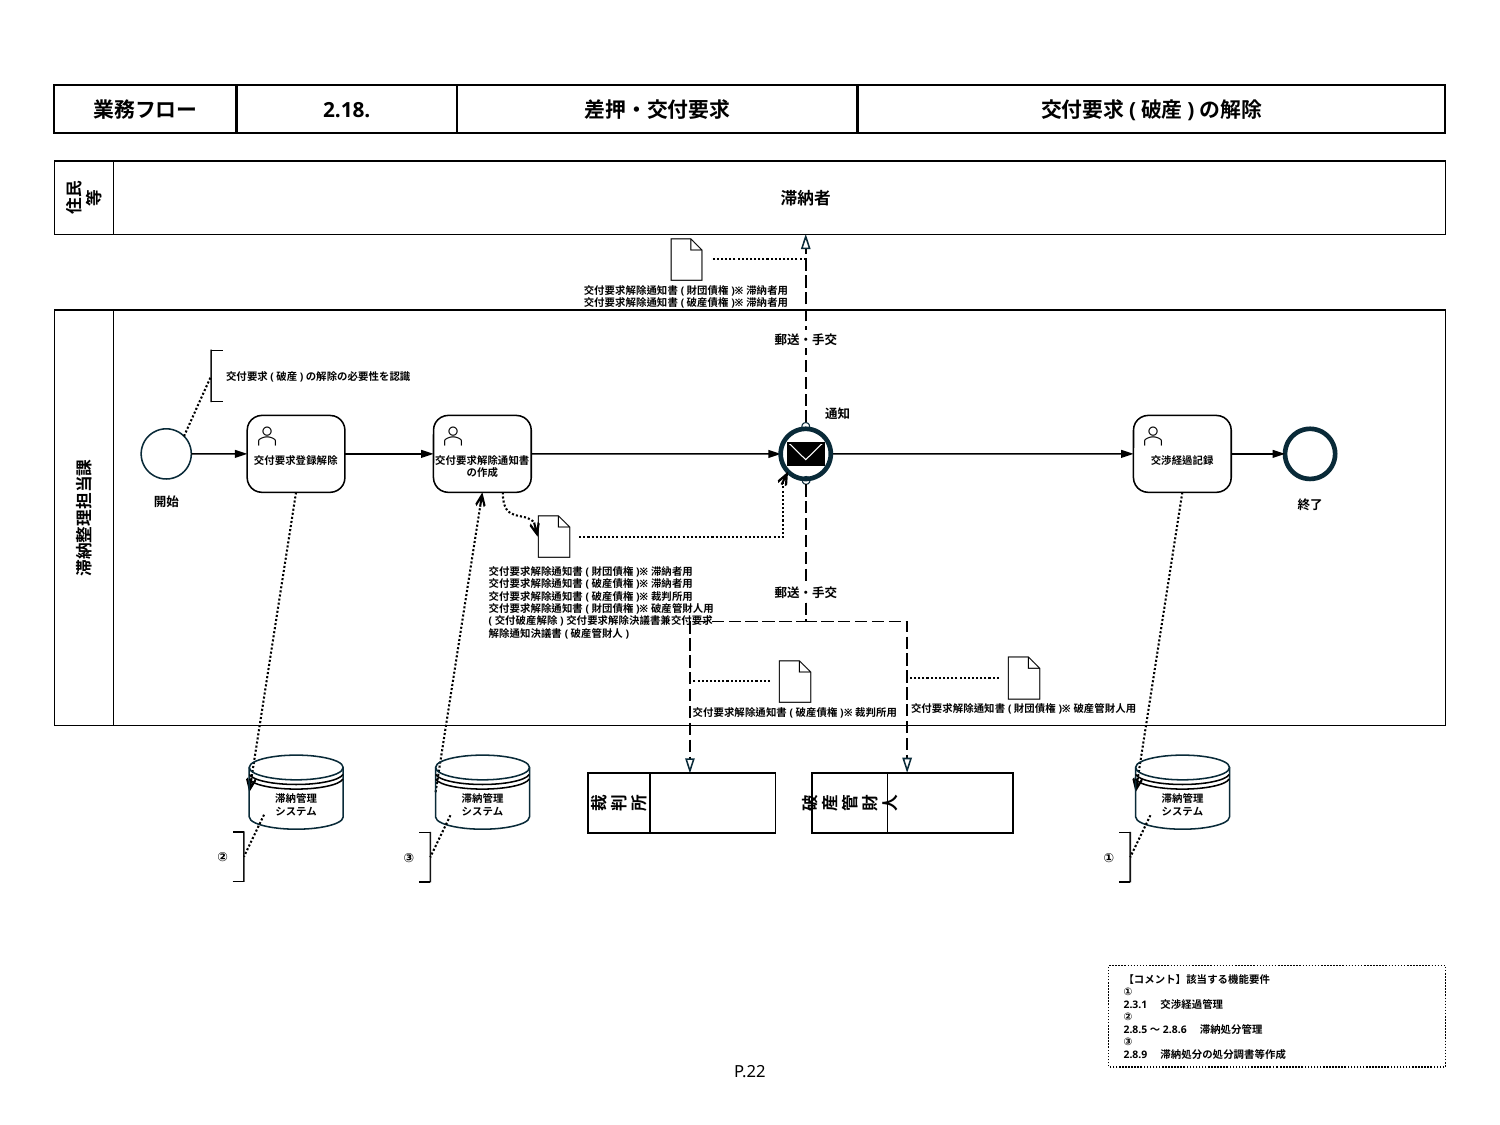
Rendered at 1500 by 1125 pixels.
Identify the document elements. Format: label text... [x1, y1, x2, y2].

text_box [685, 727, 912, 772]
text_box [140, 814, 265, 882]
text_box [326, 814, 451, 883]
slide_number P.22 [581, 1042, 919, 1103]
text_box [578, 471, 789, 538]
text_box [906, 652, 1106, 742]
text_box 【コメント】該当する機能要件 ① 2.3.1 交渉経過管理 ② 2.8.5～2.8.6 滞納処分管理 ③ 2.8.9 滞納処分の処分調書等作成 [1107, 964, 1447, 1068]
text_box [53, 309, 1447, 727]
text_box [1026, 814, 1151, 883]
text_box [53, 84, 1447, 134]
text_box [248, 754, 344, 830]
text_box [183, 349, 430, 437]
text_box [53, 160, 1447, 236]
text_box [432, 414, 532, 493]
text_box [689, 655, 877, 746]
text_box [811, 772, 1014, 834]
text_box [780, 428, 832, 480]
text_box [587, 772, 777, 834]
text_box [1132, 414, 1232, 493]
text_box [604, 233, 807, 324]
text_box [473, 491, 580, 605]
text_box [246, 437, 346, 493]
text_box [434, 754, 531, 830]
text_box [1134, 754, 1231, 830]
